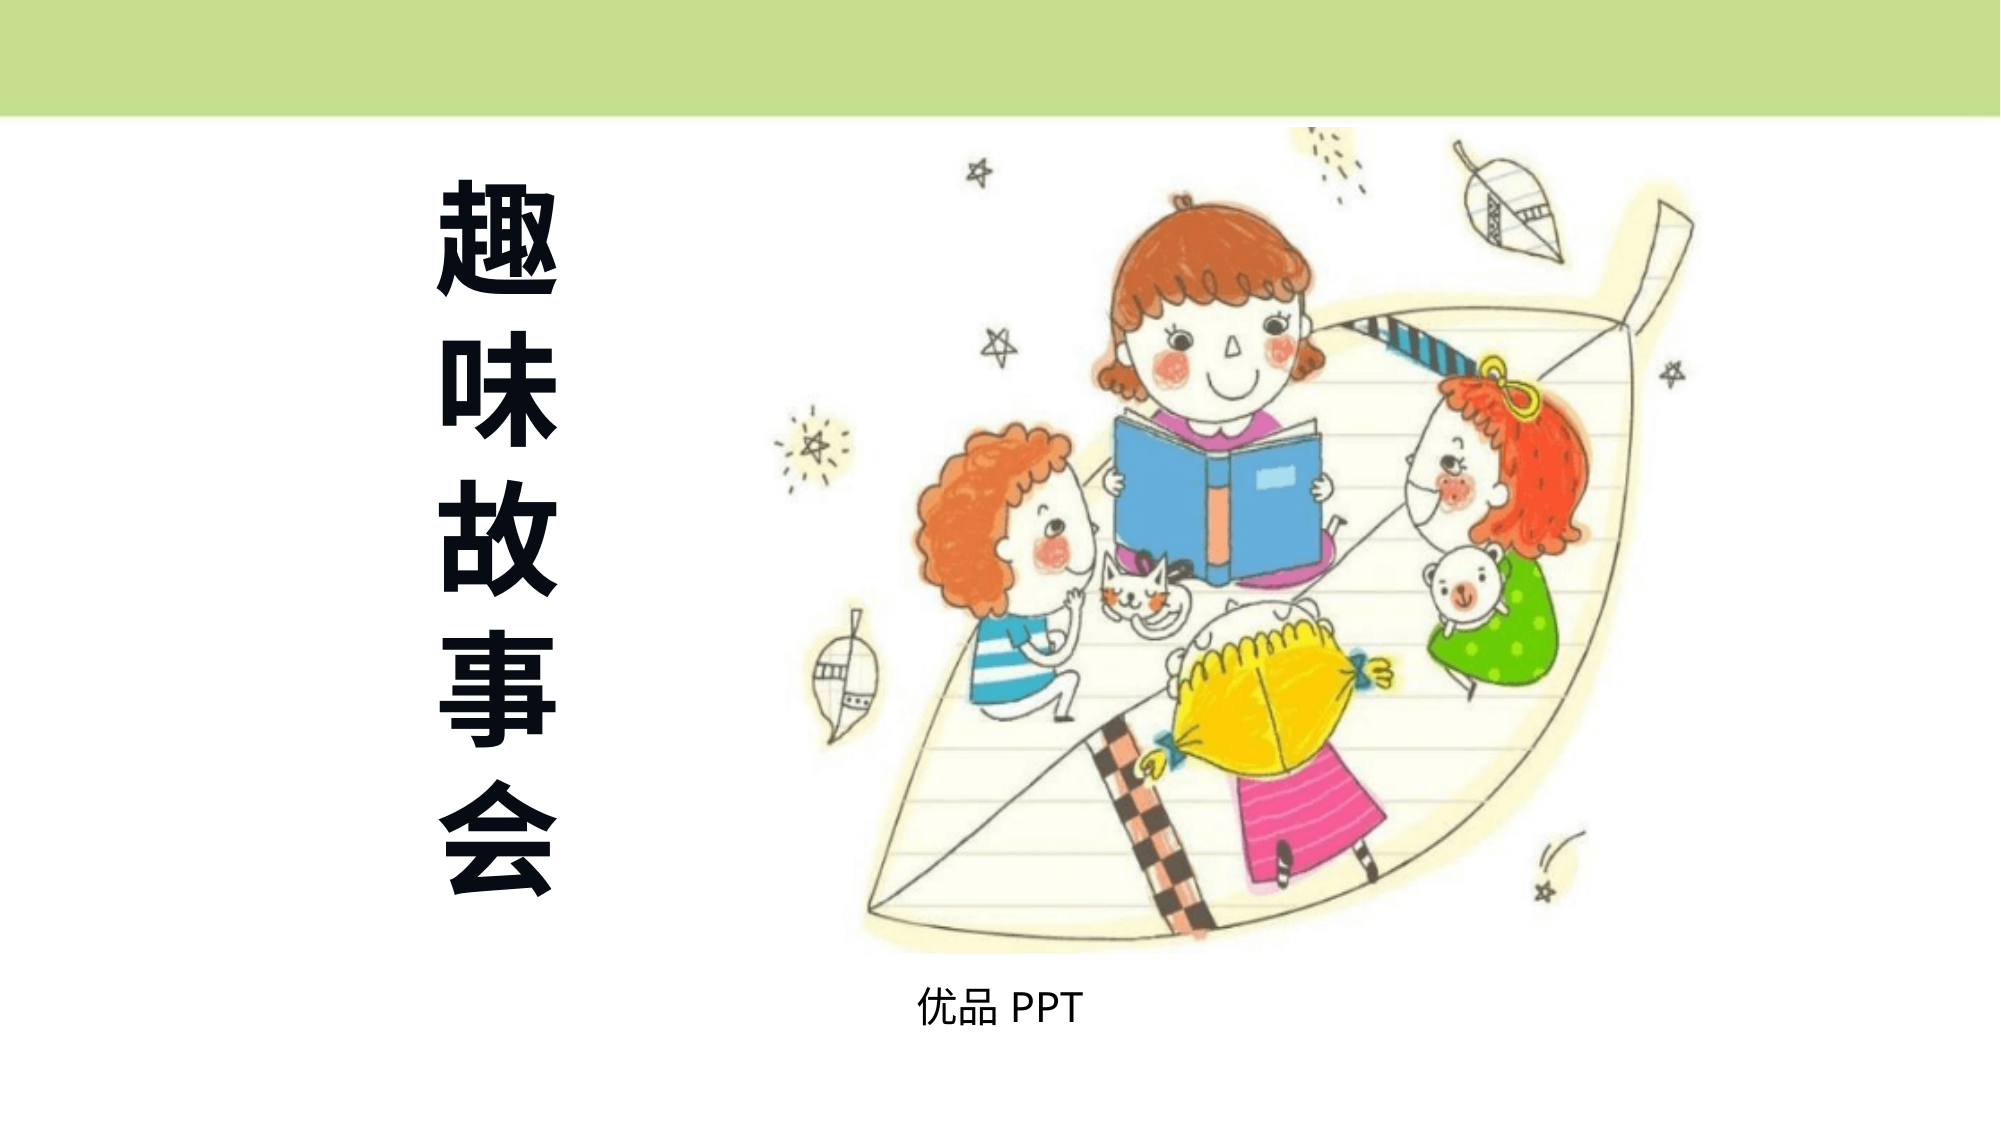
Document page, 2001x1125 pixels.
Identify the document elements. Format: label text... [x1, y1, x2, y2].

text_box 趣味故事会 [421, 154, 567, 920]
text_box 优品PPT [249, 968, 1750, 1039]
picture [0, 0, 2001, 1125]
